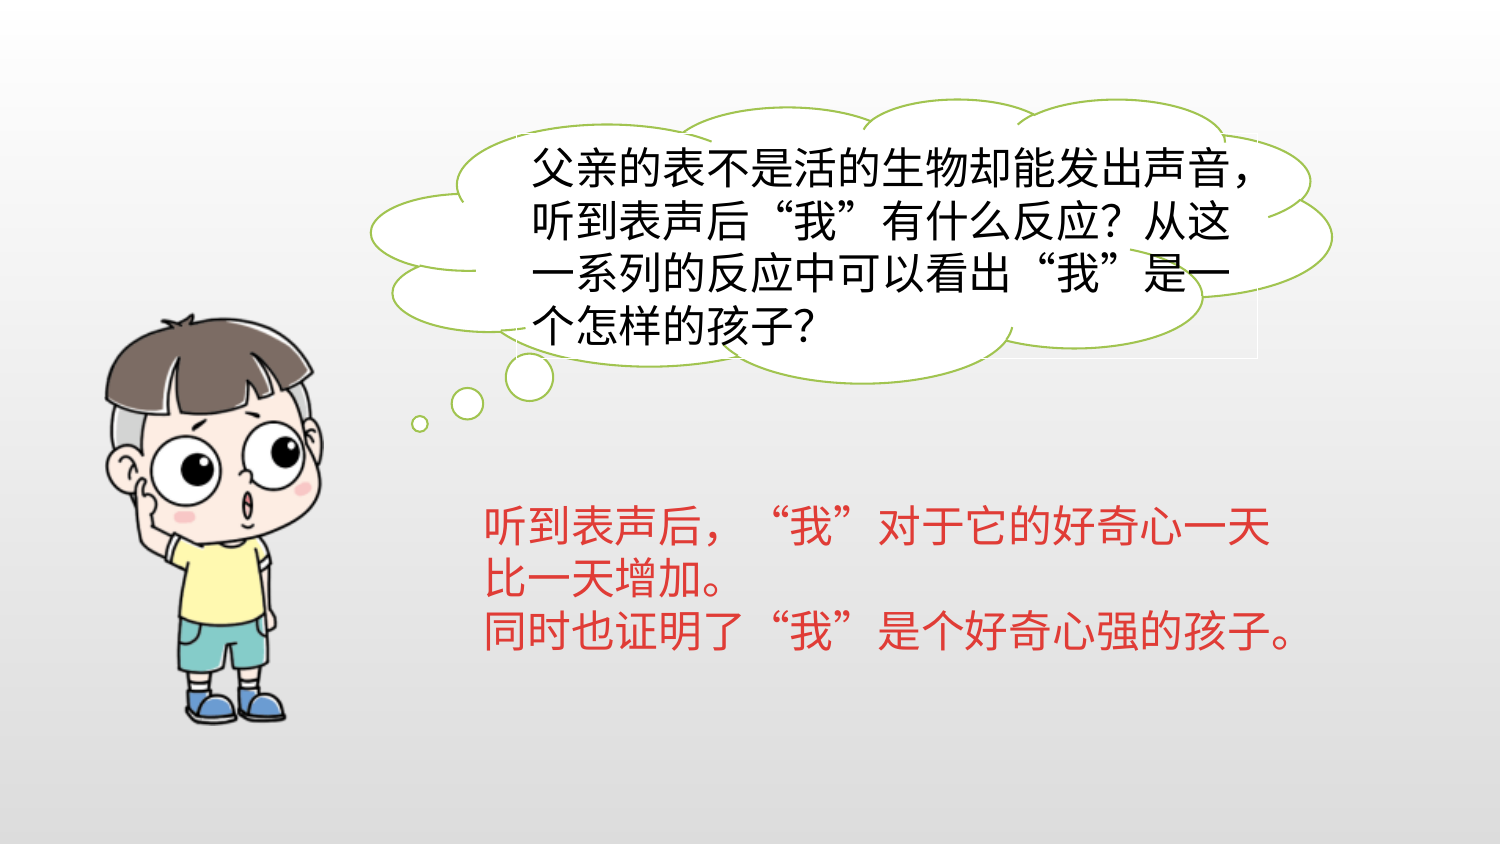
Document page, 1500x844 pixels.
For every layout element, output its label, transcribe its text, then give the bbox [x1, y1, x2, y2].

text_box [371, 98, 1332, 383]
text_box 听到表声后，“我”对于它的好奇心一天比一天增加。 同时也证明了“我”是个好奇心强的孩子。 [472, 493, 1308, 662]
picture [104, 308, 324, 726]
